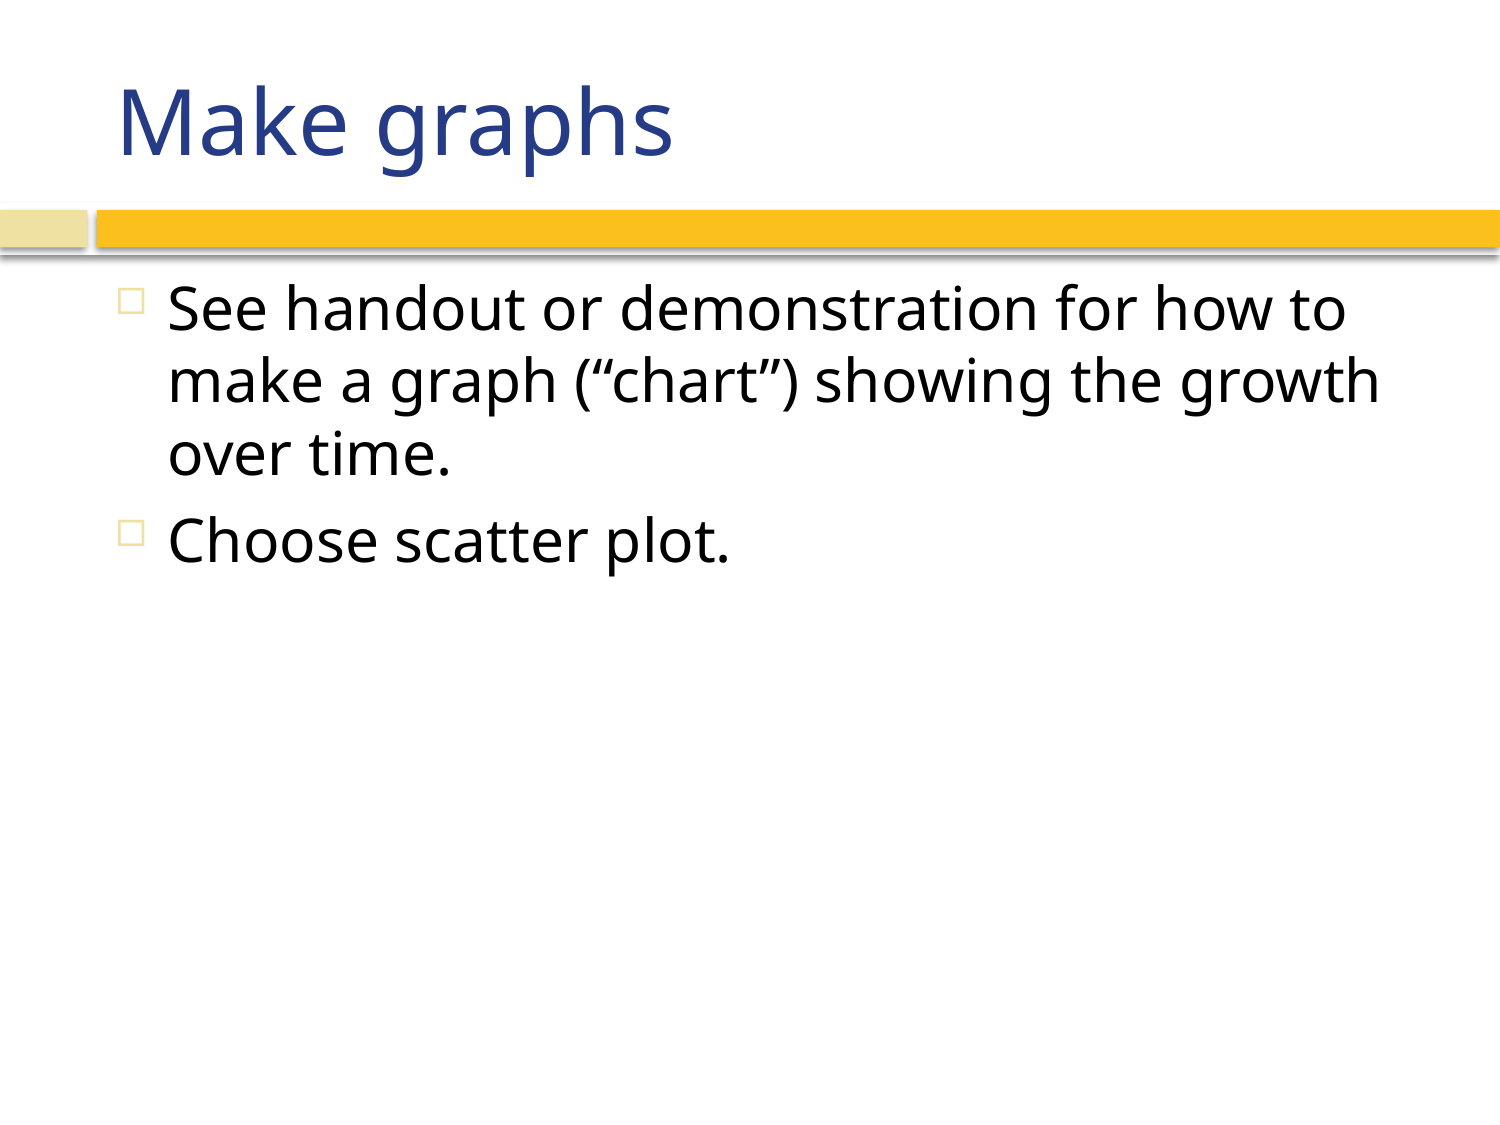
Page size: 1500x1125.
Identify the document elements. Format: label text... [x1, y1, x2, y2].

list See handout or demonstration for how to make a graph (“chart”) showing the growth over time. Choose scatter plot. [100, 262, 1438, 1000]
title Make graphs [100, 37, 1438, 200]
